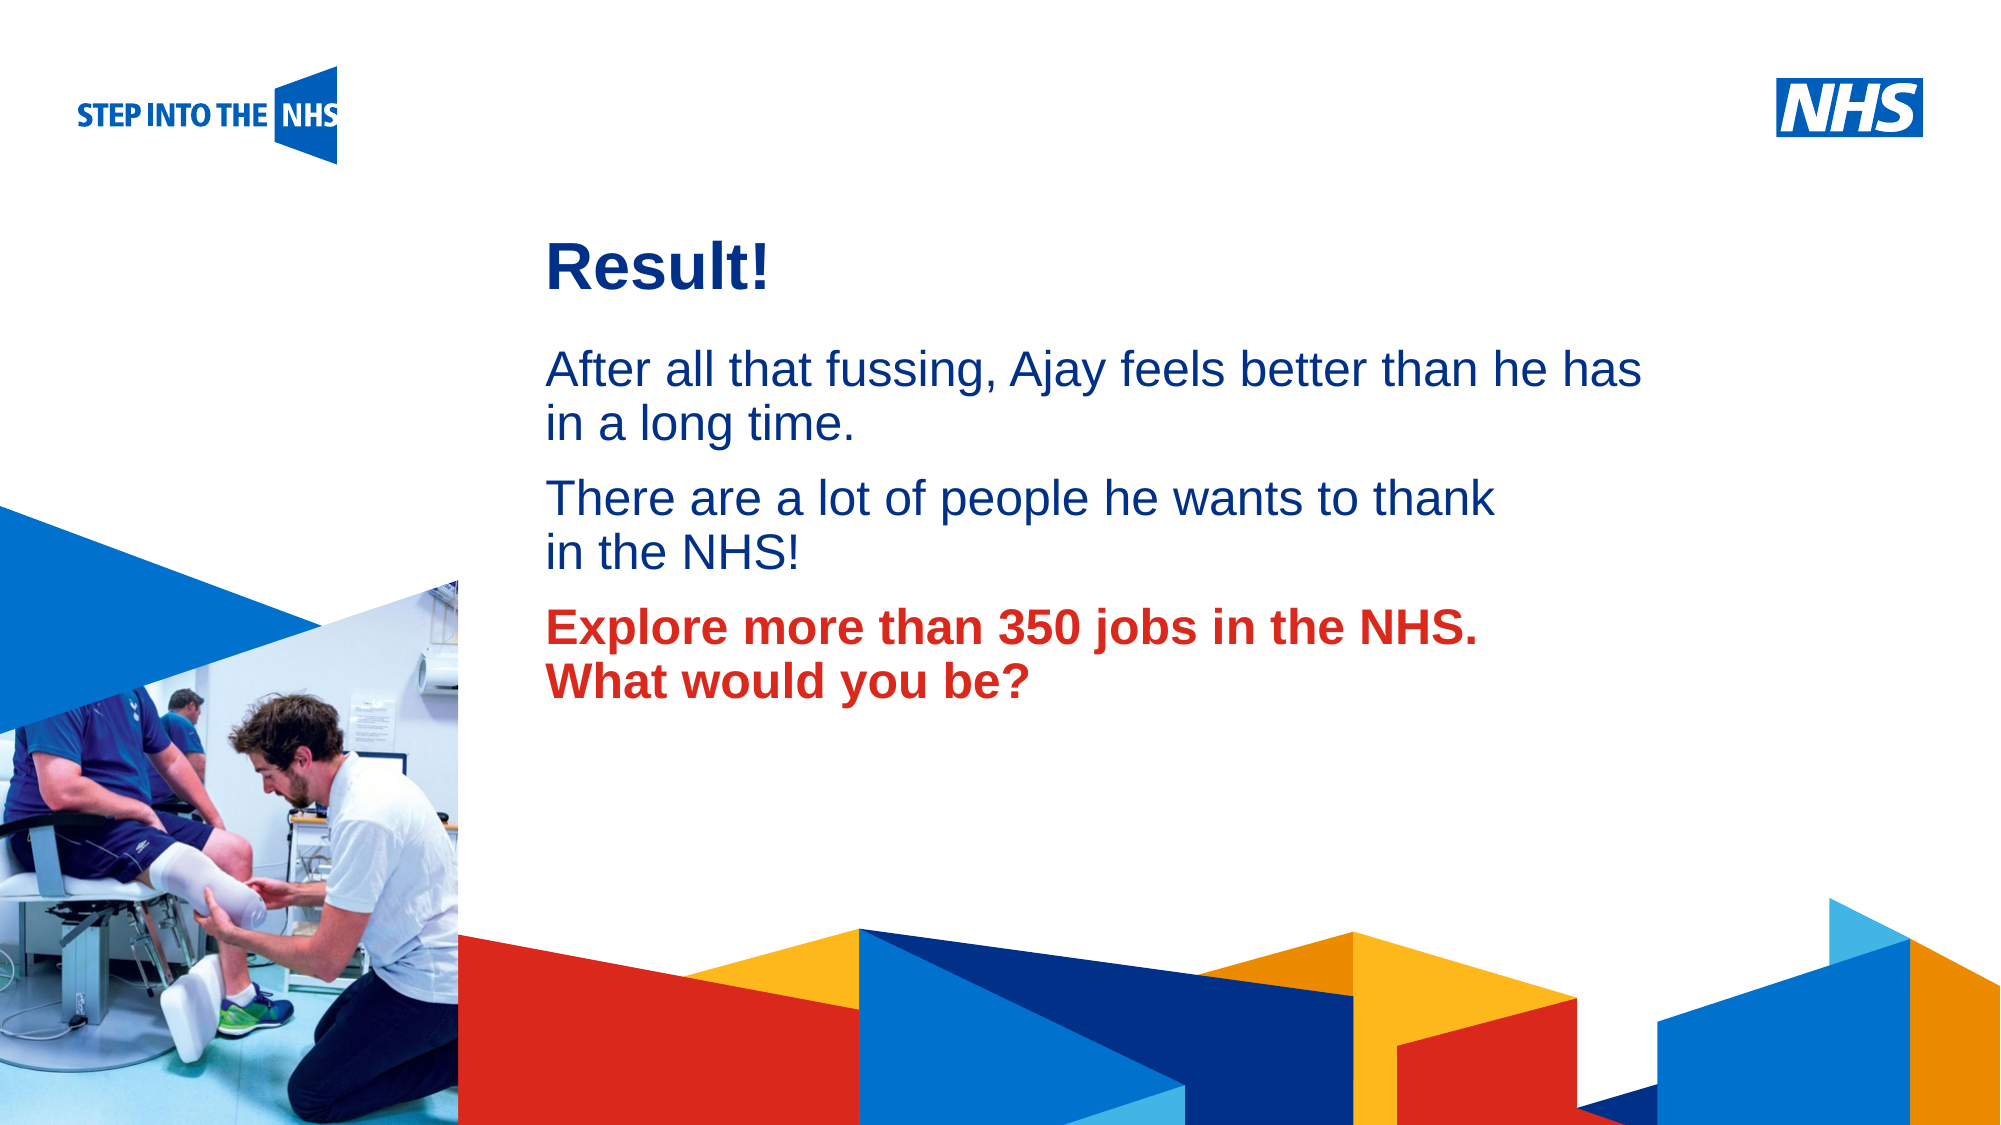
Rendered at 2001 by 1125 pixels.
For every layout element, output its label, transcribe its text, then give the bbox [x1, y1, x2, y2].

list After all that fussing, Ajay feels better than he has in a long time. There are a lot of people he wants to thank in the NHS! Explore more than 350 jobs in the NHS. What would you be? [545, 343, 1767, 889]
title Result! [545, 232, 1767, 343]
picture [0, 580, 459, 1125]
